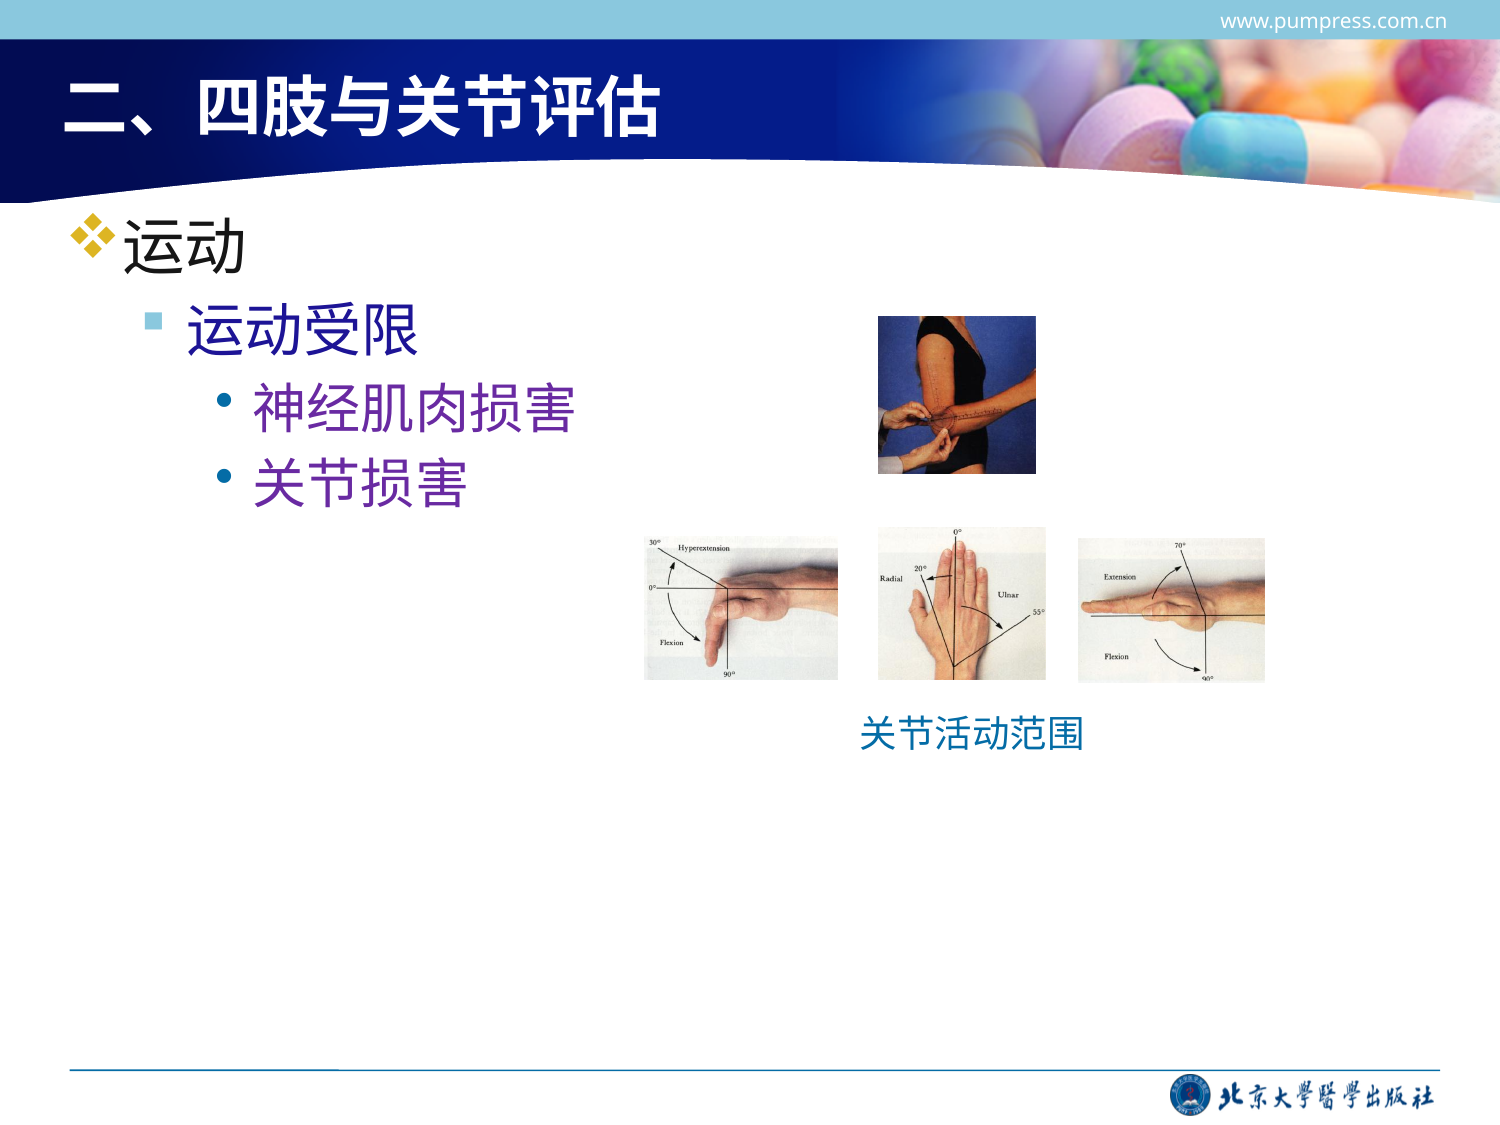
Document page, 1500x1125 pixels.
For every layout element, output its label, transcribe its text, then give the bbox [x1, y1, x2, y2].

picture [878, 316, 1036, 474]
picture [0, 40, 1500, 203]
picture [878, 527, 1046, 680]
picture [1170, 1074, 1436, 1118]
title 二、四肢与关节评估 [46, 58, 1373, 152]
picture [644, 536, 838, 680]
list 运动 运动受限 神经肌肉损害 关节损害 [49, 198, 1463, 1026]
picture [1077, 538, 1265, 683]
text_box 关节活动范围 [845, 703, 1100, 763]
slide_number www.pumpress.com.cn [1024, 0, 1463, 38]
